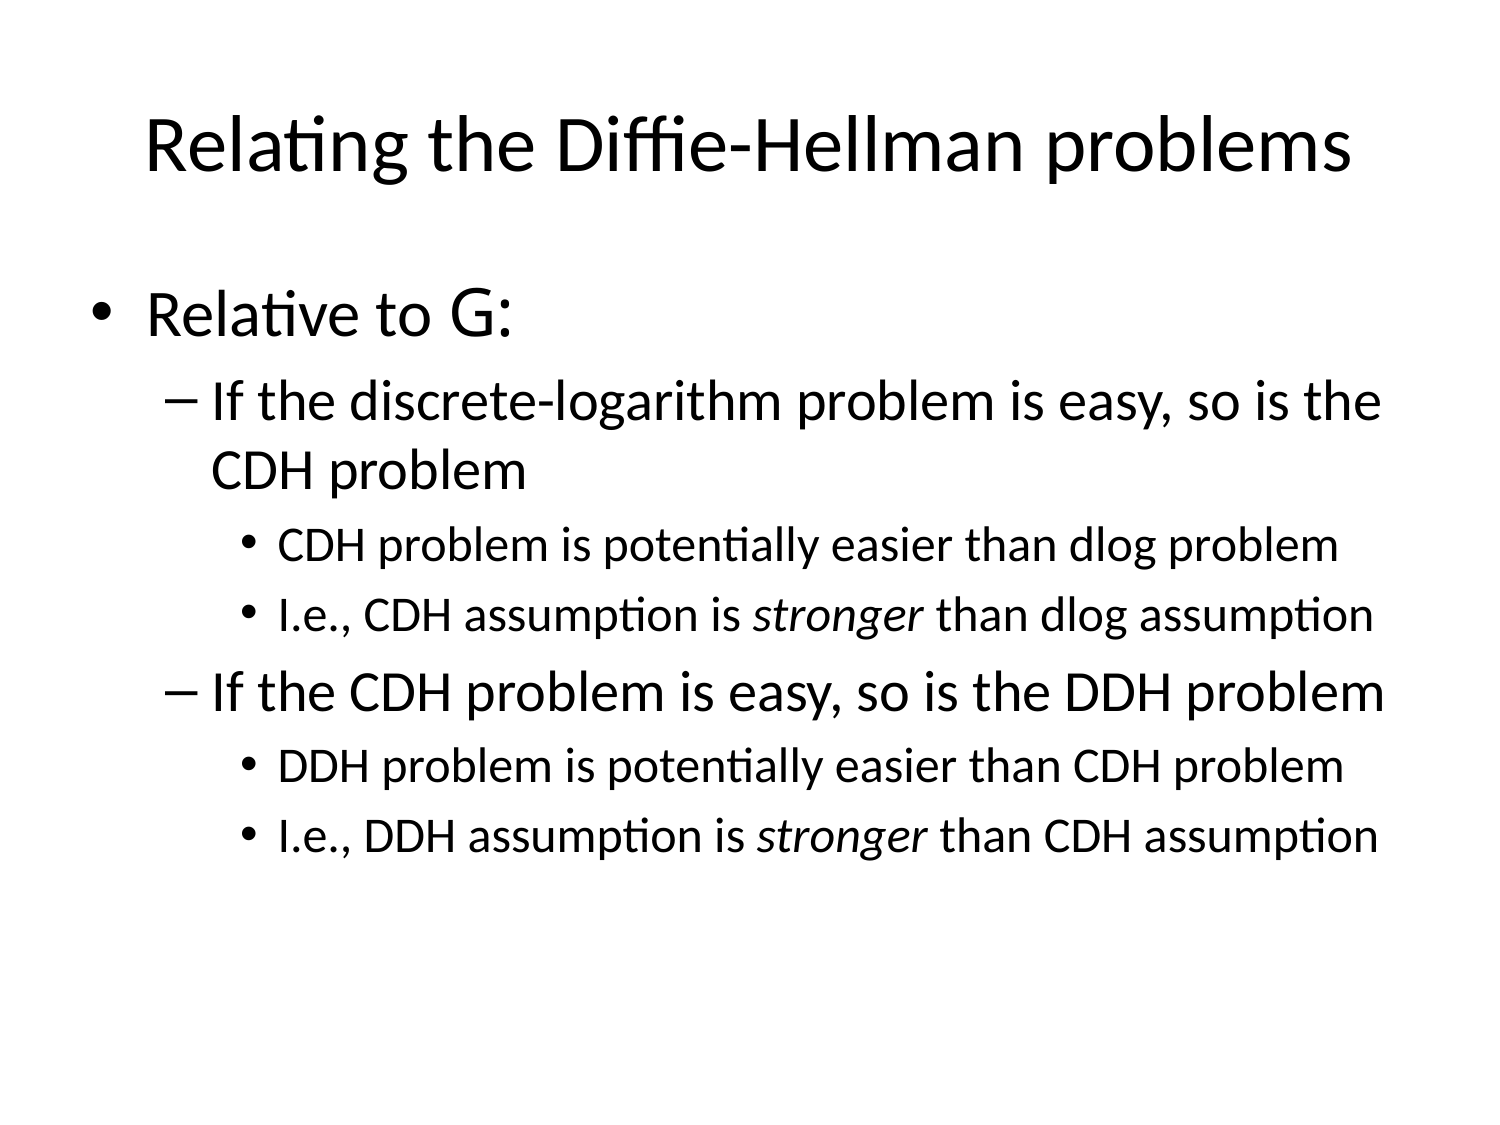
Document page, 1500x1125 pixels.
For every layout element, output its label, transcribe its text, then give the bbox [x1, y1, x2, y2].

list Relative to G: If the discrete-logarithm problem is easy, so is the CDH problem CDH problem is potentially easier than dlog problem I.e., CDH assumption is stronger than dlog assumption If the CDH problem is easy, so is the DDH problem DDH problem is potentially easier than CDH problem I.e., DDH assumption is stronger than CDH assumption [75, 262, 1425, 1005]
title Relating the Diffie-Hellman problems [75, 45, 1425, 233]
